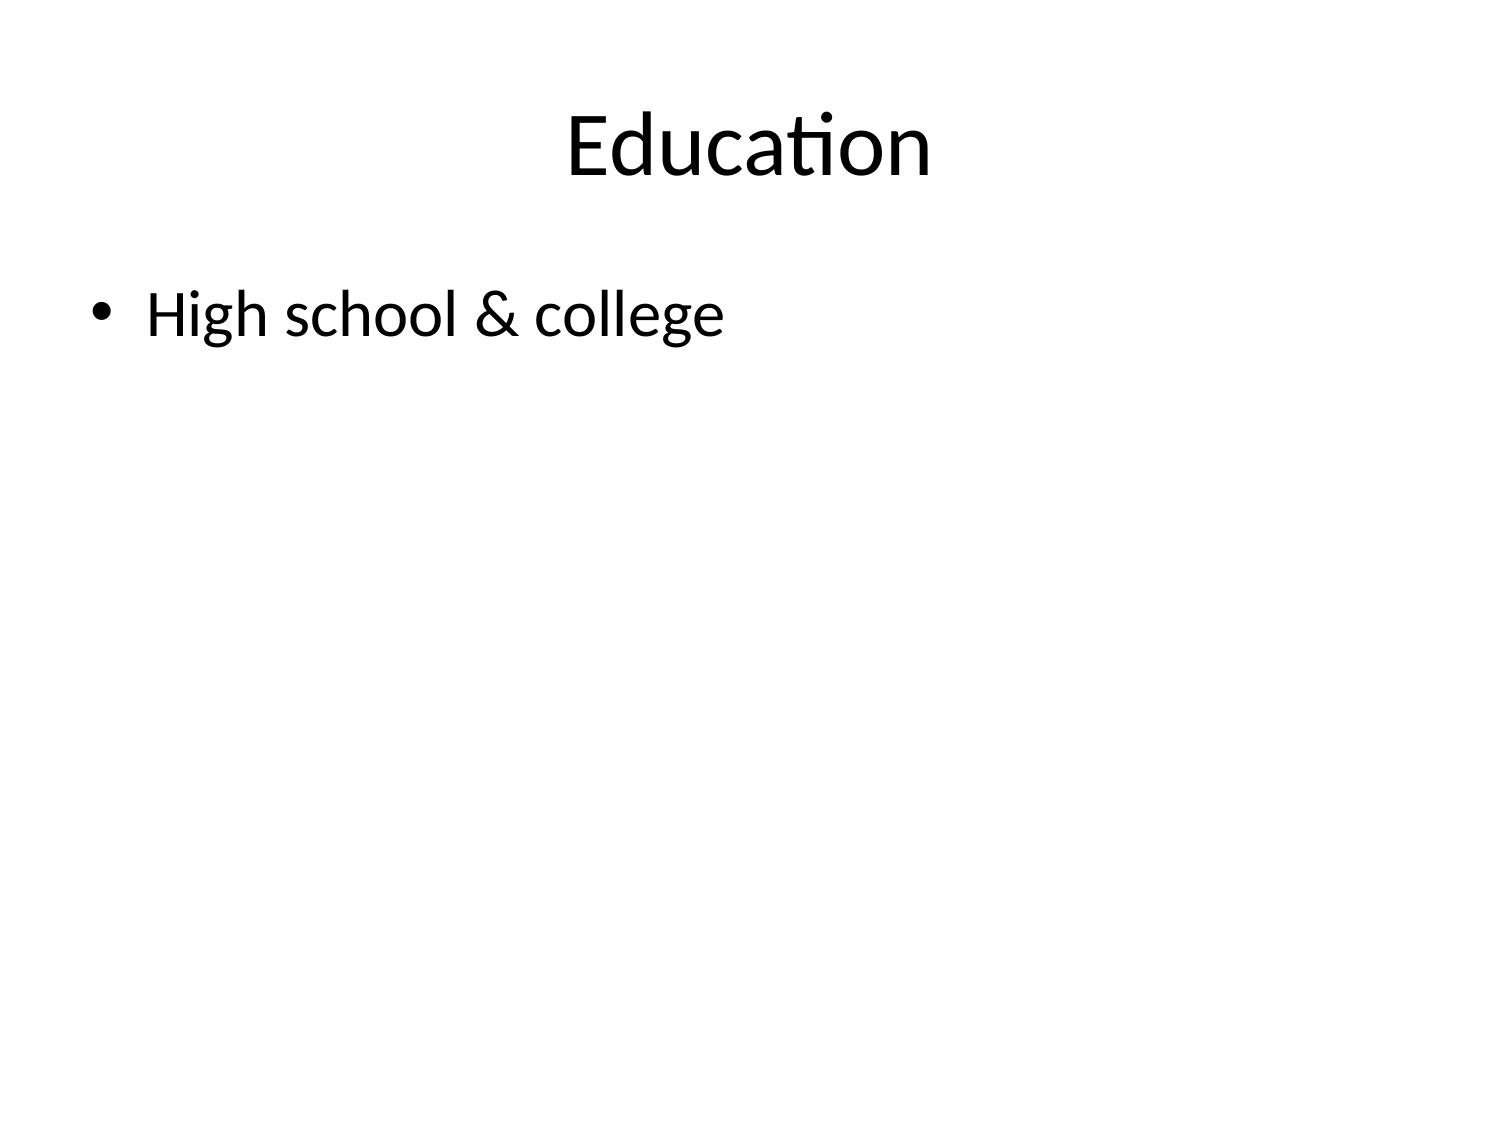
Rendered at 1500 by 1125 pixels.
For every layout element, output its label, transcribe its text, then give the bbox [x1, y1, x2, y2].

title Education [75, 45, 1425, 233]
list High school & college [75, 262, 1425, 1005]
